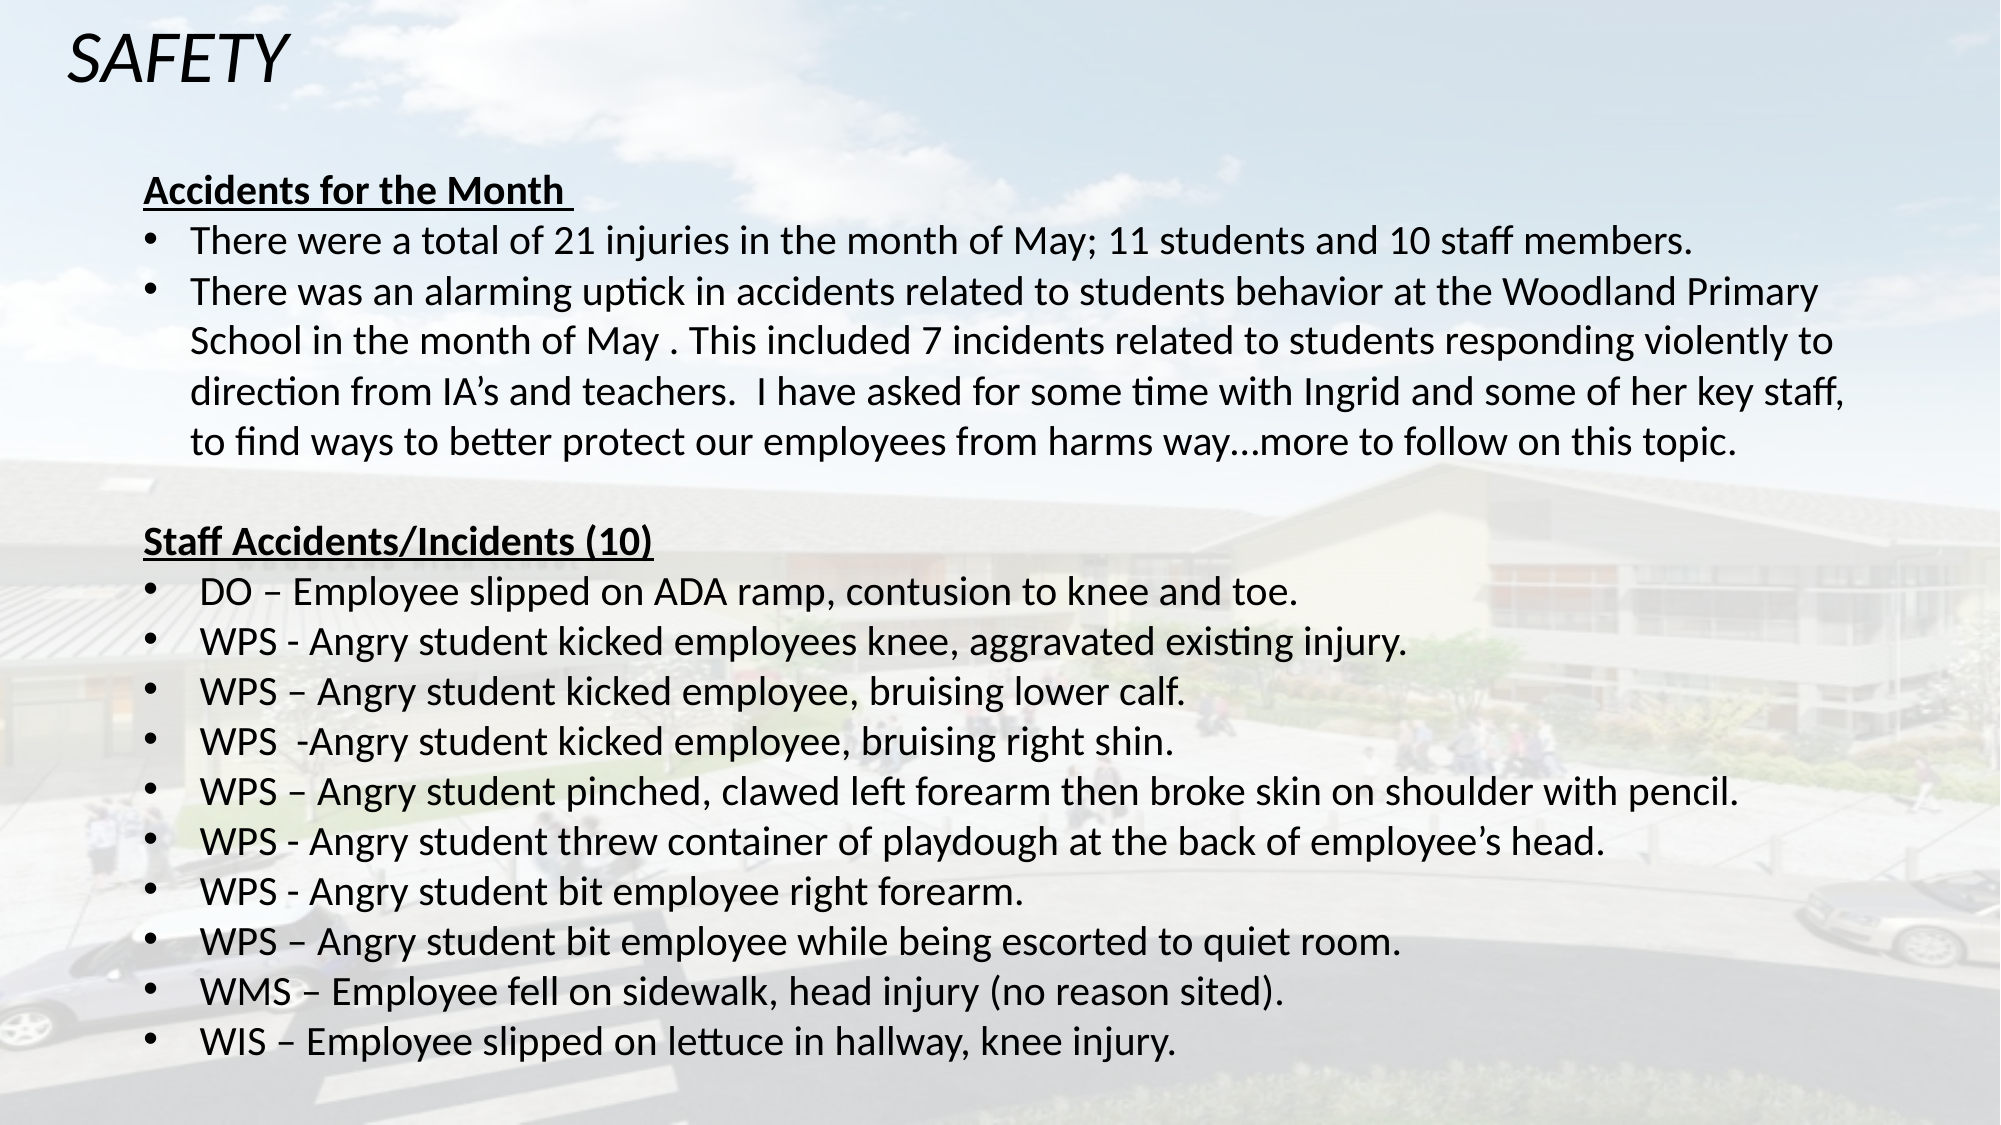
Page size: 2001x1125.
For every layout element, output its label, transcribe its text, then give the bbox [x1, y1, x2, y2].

text_box Accidents for the Month There were a total of 21 injuries in the month of May; 11 students and 10 staff members. There was an alarming uptick in accidents related to students behavior at the Woodland Primary School in the month of May . This included 7 incidents related to students responding violently to direction from IA’s and teachers. I have asked for some time with Ingrid and some of her key staff, to find ways to better protect our employees from harms way…more to follow on this topic. Staff Accidents/Incidents (10) DO – Employee slipped on ADA ramp, contusion to knee and toe. WPS - Angry student kicked employees knee, aggravated existing injury. WPS – Angry student kicked employee, bruising lower calf. WPS -Angry student kicked employee, bruising right shin. WPS – Angry student pinched, clawed left forearm then broke skin on shoulder with pencil. WPS - Angry student threw container of playdough at the back of employee’s head. WPS - Angry student bit employee right forearm. WPS – Angry student bit employee while being escorted to quiet room. WMS – Employee fell on sidewalk, head injury (no reason sited). WIS – Employee slipped on lettuce in hallway, knee injury. [128, 105, 1870, 1125]
text_box SAFETY [52, 0, 321, 105]
